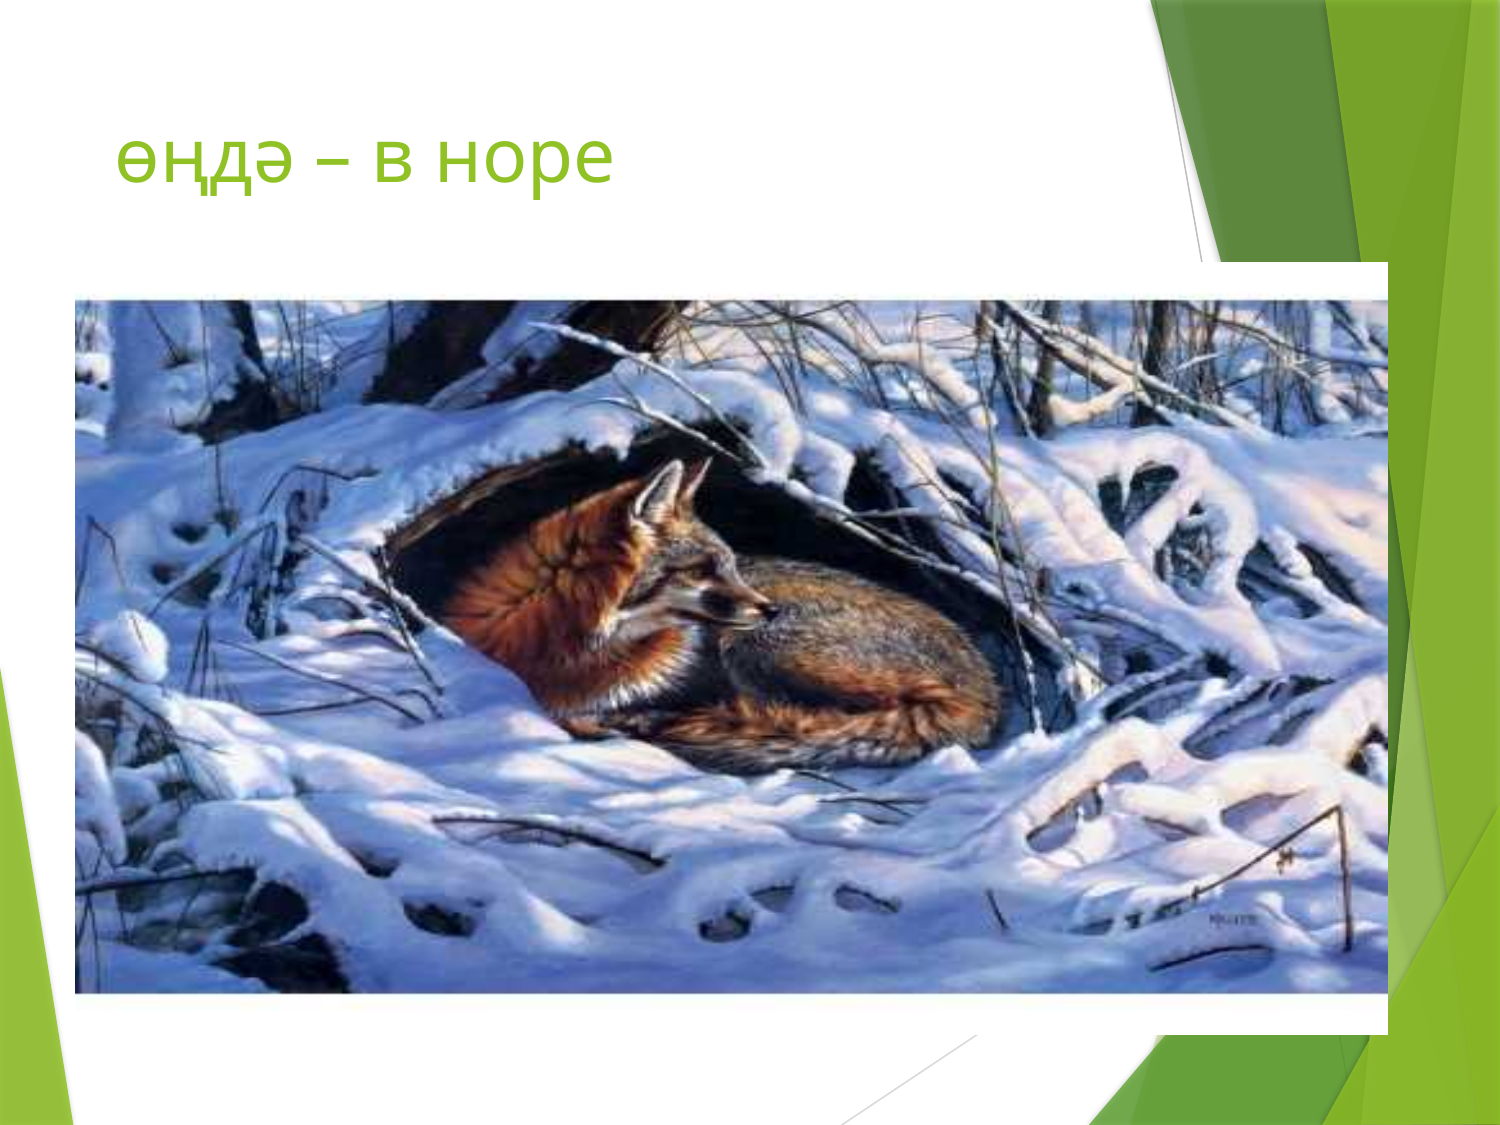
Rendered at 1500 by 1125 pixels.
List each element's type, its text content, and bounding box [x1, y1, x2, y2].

title өңдә – в норе [99, 99, 1142, 261]
picture [74, 261, 1389, 1036]
